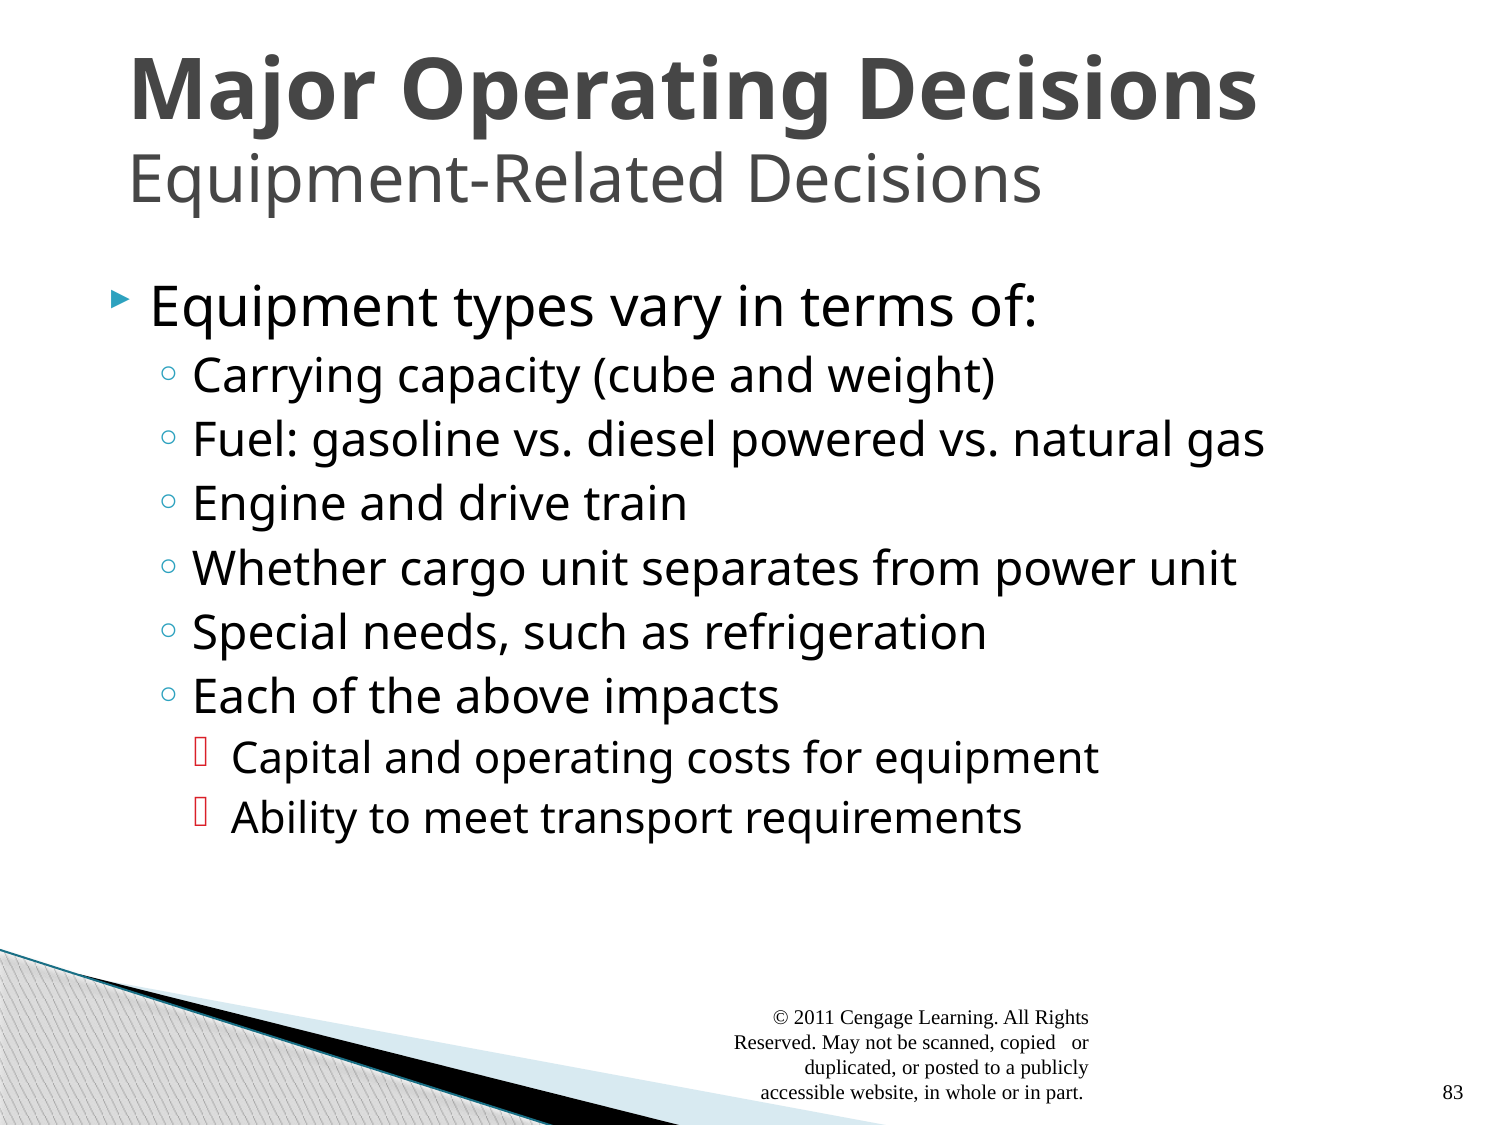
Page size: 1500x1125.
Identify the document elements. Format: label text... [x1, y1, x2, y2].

title Major Operating Decisions Equipment-Related Decisions [112, 24, 1388, 225]
footer © 2011 Cengage Learning. All Rights Reserved. May not be scanned, copied or duplicated, or posted to a publicly accessible website, in whole or in part. [718, 1051, 1105, 1112]
slide_number 83 [1418, 1051, 1479, 1112]
list Equipment types vary in terms of: Carrying capacity (cube and weight) Fuel: gasoline vs. diesel powered vs. natural gas Engine and drive train Whether cargo unit separates from power unit Special needs, such as refrigeration Each of the above impacts Capital and operating costs for equipment Ability to meet transport requirements [74, 262, 1426, 1001]
